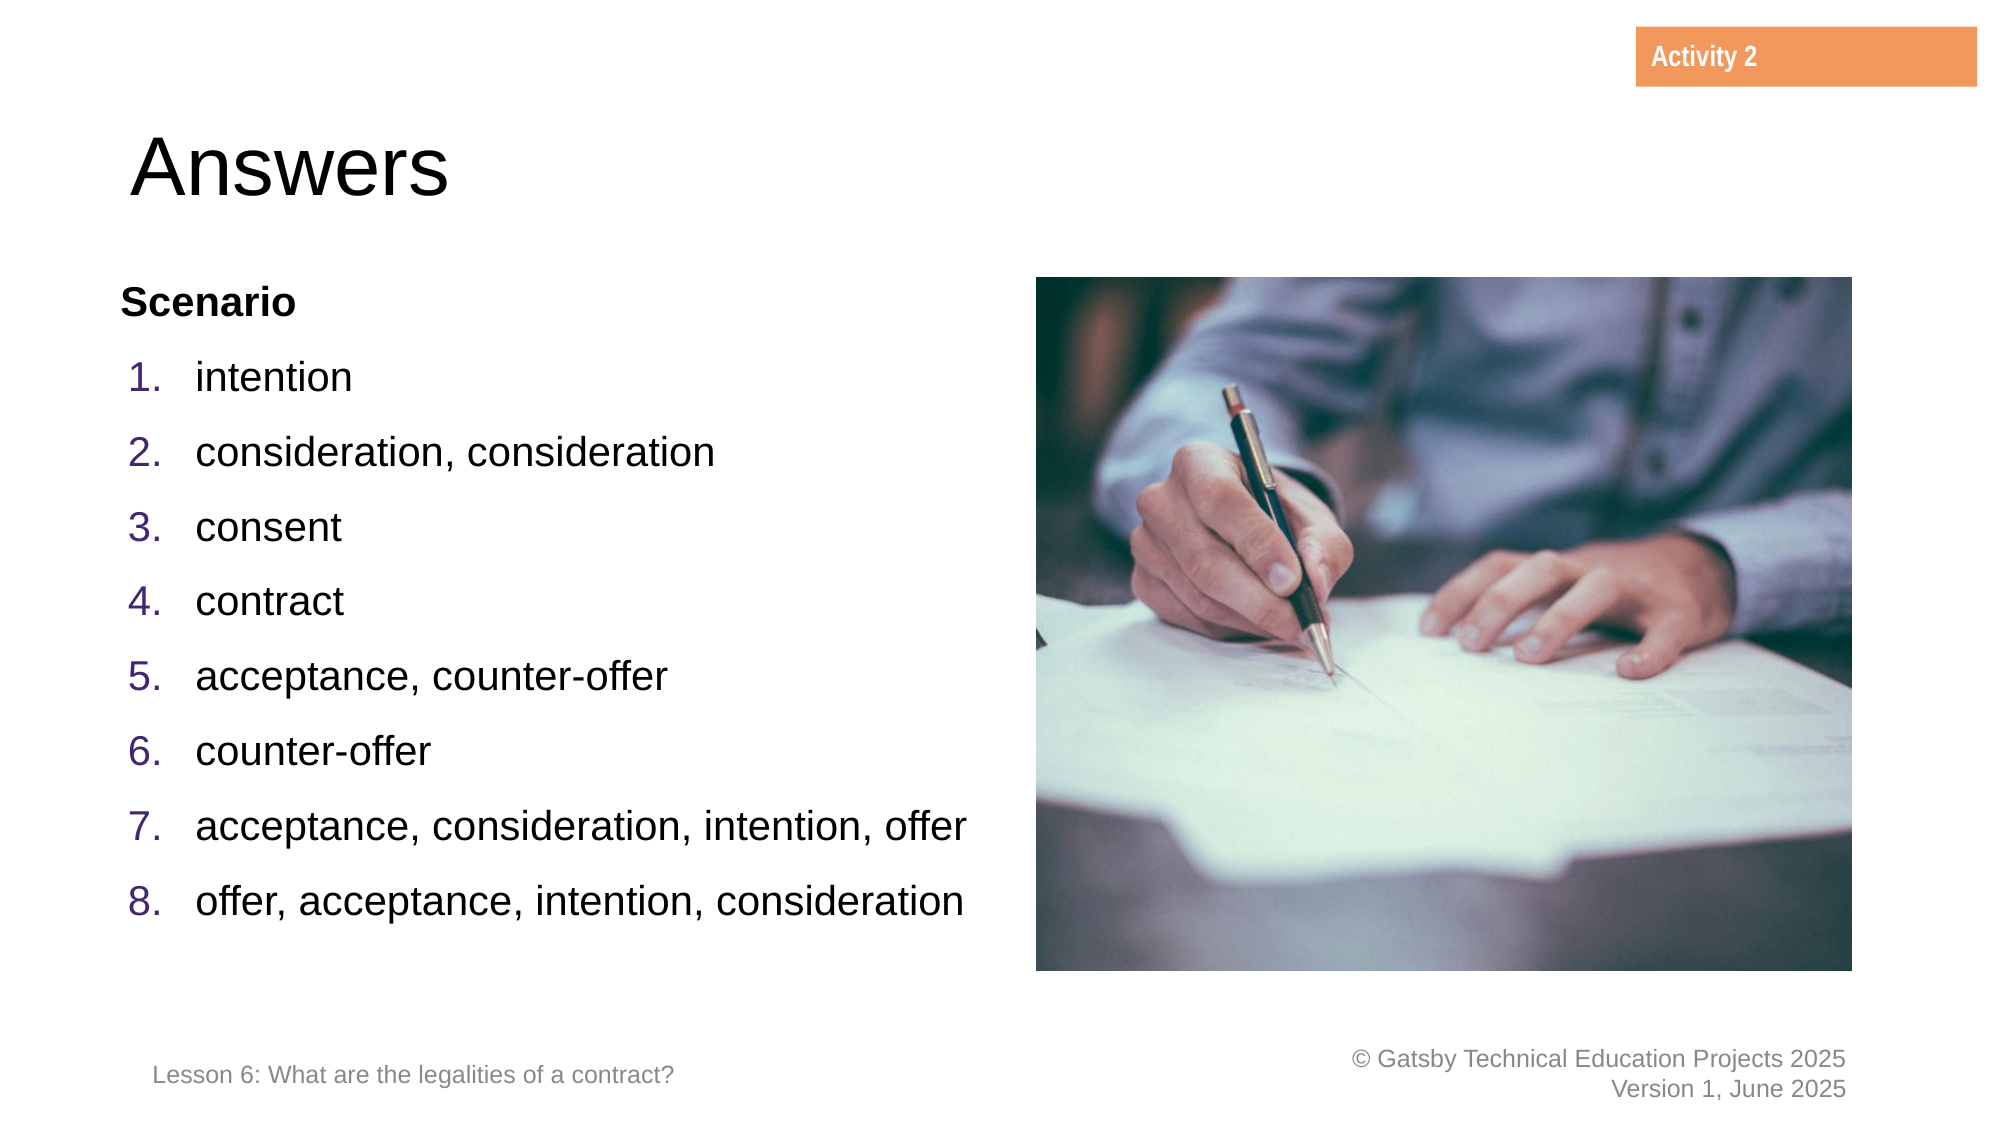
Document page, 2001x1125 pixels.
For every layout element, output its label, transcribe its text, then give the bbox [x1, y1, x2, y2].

title Answers [115, 59, 1841, 241]
list Scenario intention consideration, consideration consent contract acceptance, counter-offer counter-offer acceptance, consideration, intention, offer offer, acceptance, intention, consideration [90, 241, 1885, 1007]
list Activity 2 [1635, 25, 1979, 88]
picture [1036, 276, 1852, 971]
list Lesson 6: What are the legalities of a contract? [137, 1042, 829, 1103]
